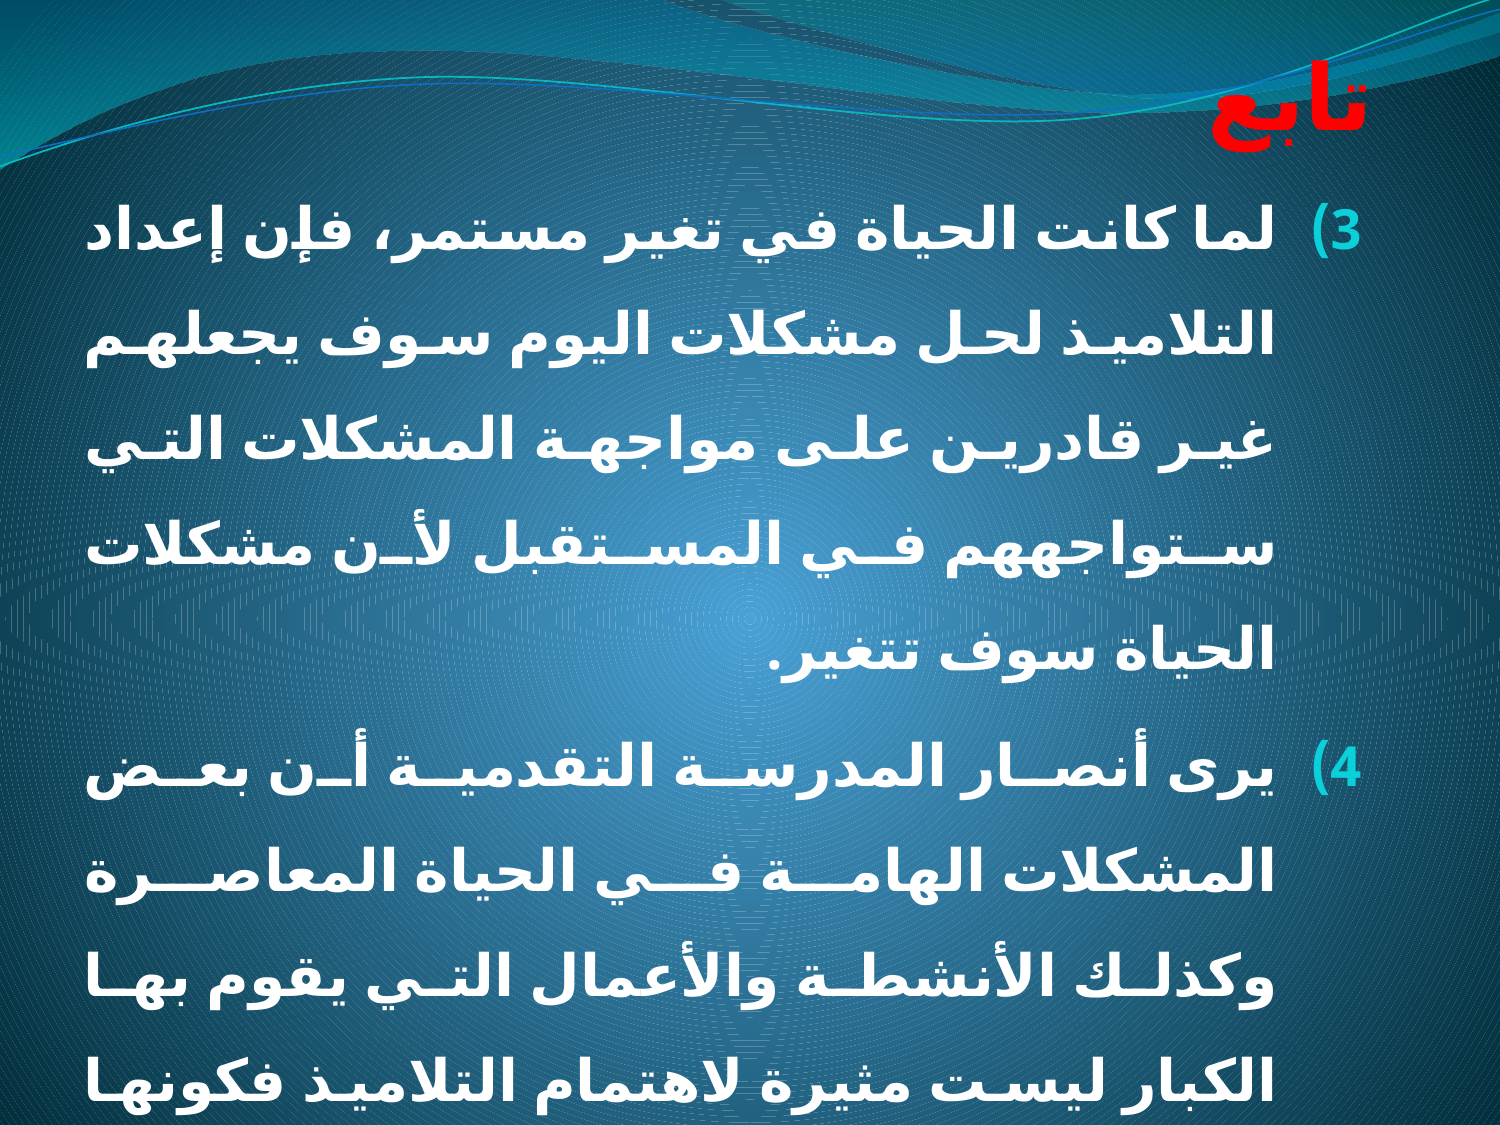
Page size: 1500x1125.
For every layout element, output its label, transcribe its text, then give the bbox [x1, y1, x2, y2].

title تابع [88, 30, 1377, 149]
subtitle لما كانت الحياة في تغير مستمر، فإن إعداد التلاميذ لحل مشكلات اليوم سوف يجعلهم غير قادرين على مواجهة المشكلات التي ستواجههم في المستقبل لأن مشكلات الحياة سوف تتغير. يرى أنصار المدرسة التقدمية أن بعض المشكلات الهامة في الحياة المعاصرة وكذلك الأنشطة والأعمال التي يقوم بها الكبار ليست مثيرة لاهتمام التلاميذ فكونها توضع أهدافاً تربوية نكون بذلك أغفلنا أهمية اعتبار اهتمامات وحاجات التلاميذ أساساً لاشتقاق الأهداف التربية [76, 149, 1366, 1125]
